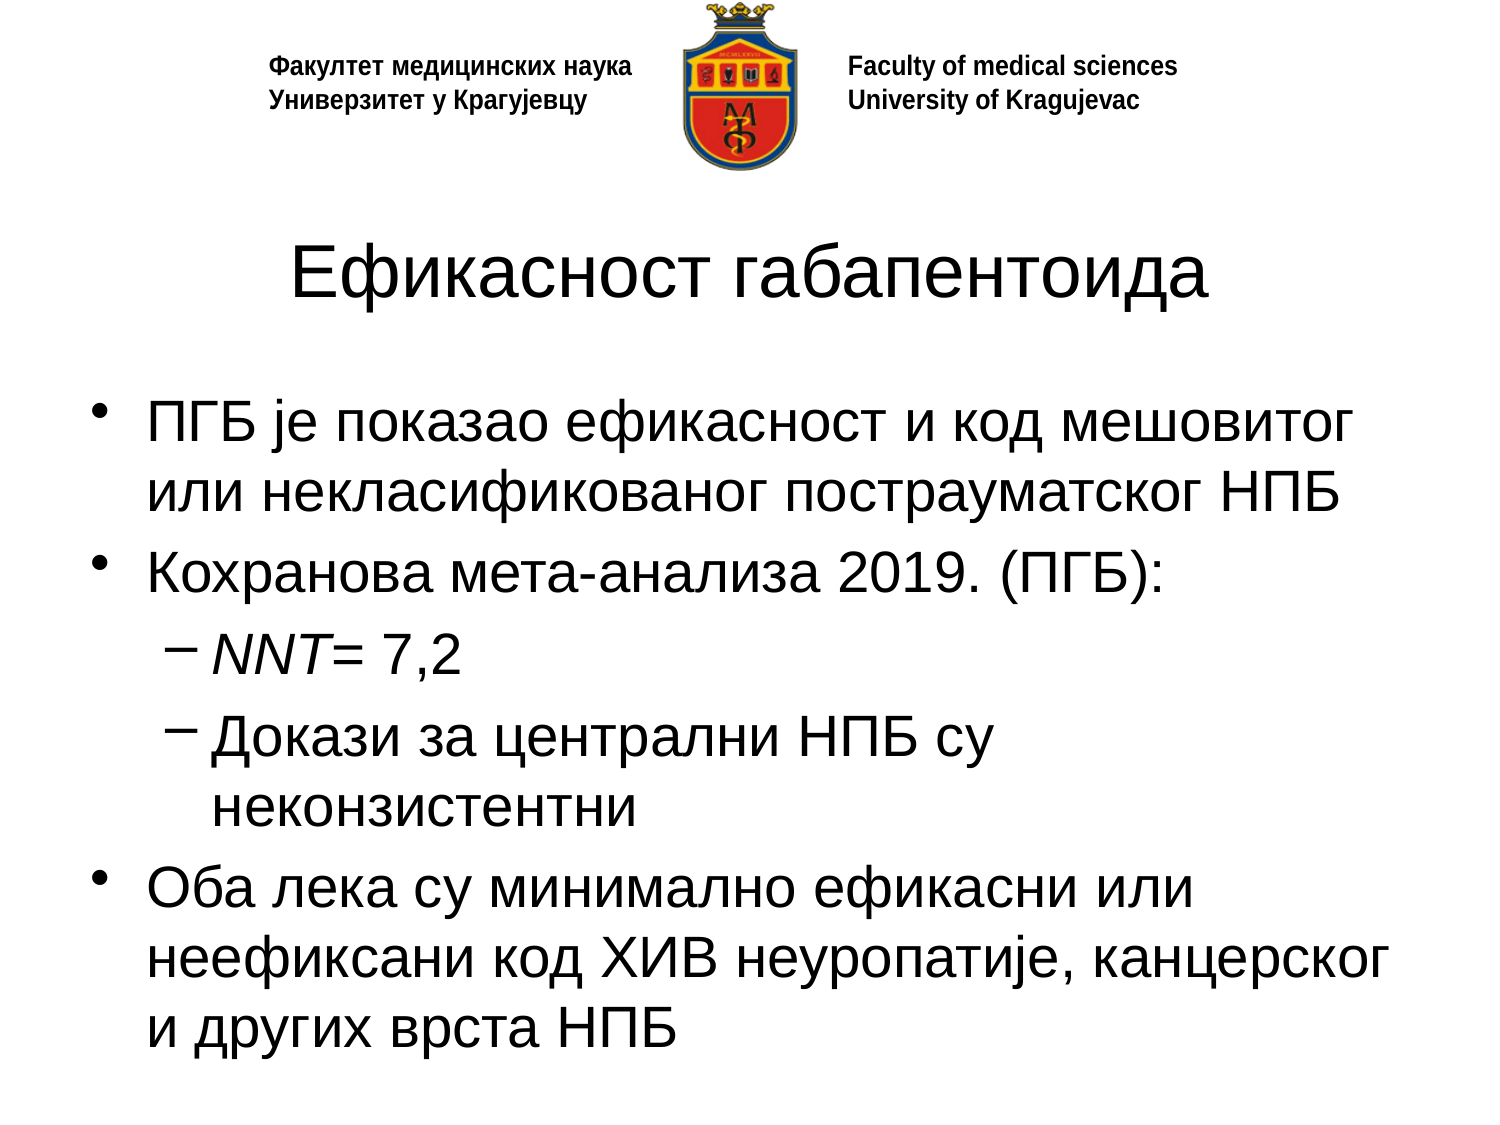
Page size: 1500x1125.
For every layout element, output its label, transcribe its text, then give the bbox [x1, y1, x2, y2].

list ПГБ је показао ефикасност и код мешовитог или некласификованог пострауматског НПБ Кохранова мета-анализа 2019. (ПГБ): NNT= 7,2 Докази за централни НПБ су неконзистентни Оба лека су минимално ефикасни или неефиксани код ХИВ неуропатије, канцерског и других врста НПБ [74, 374, 1426, 1118]
title Ефикасност габапентоида [74, 173, 1426, 362]
